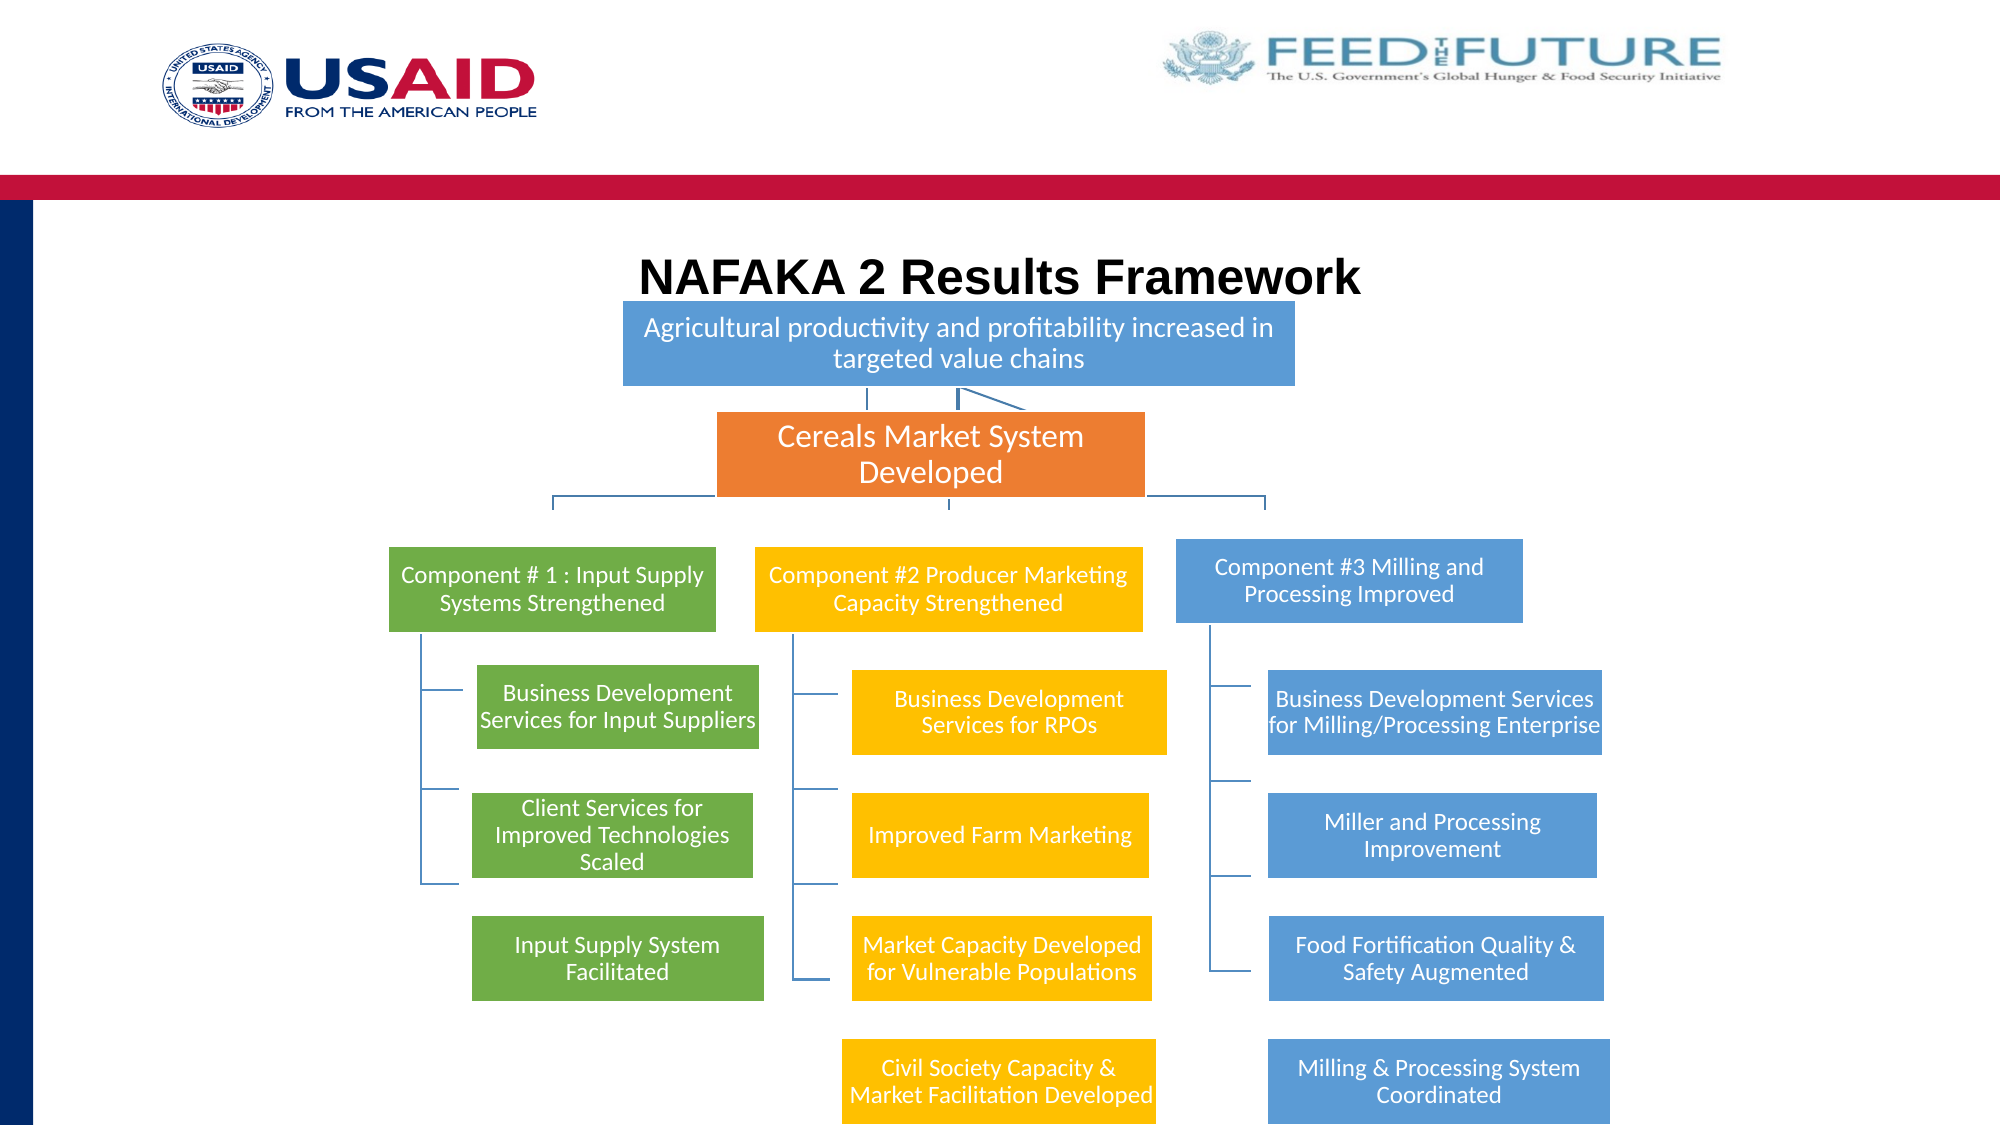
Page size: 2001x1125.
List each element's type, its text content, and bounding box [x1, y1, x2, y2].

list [149, 299, 1851, 1125]
title NAFAKA 2 Results Framework [150, 237, 1850, 298]
picture [107, 17, 590, 158]
picture [1116, 11, 1837, 152]
